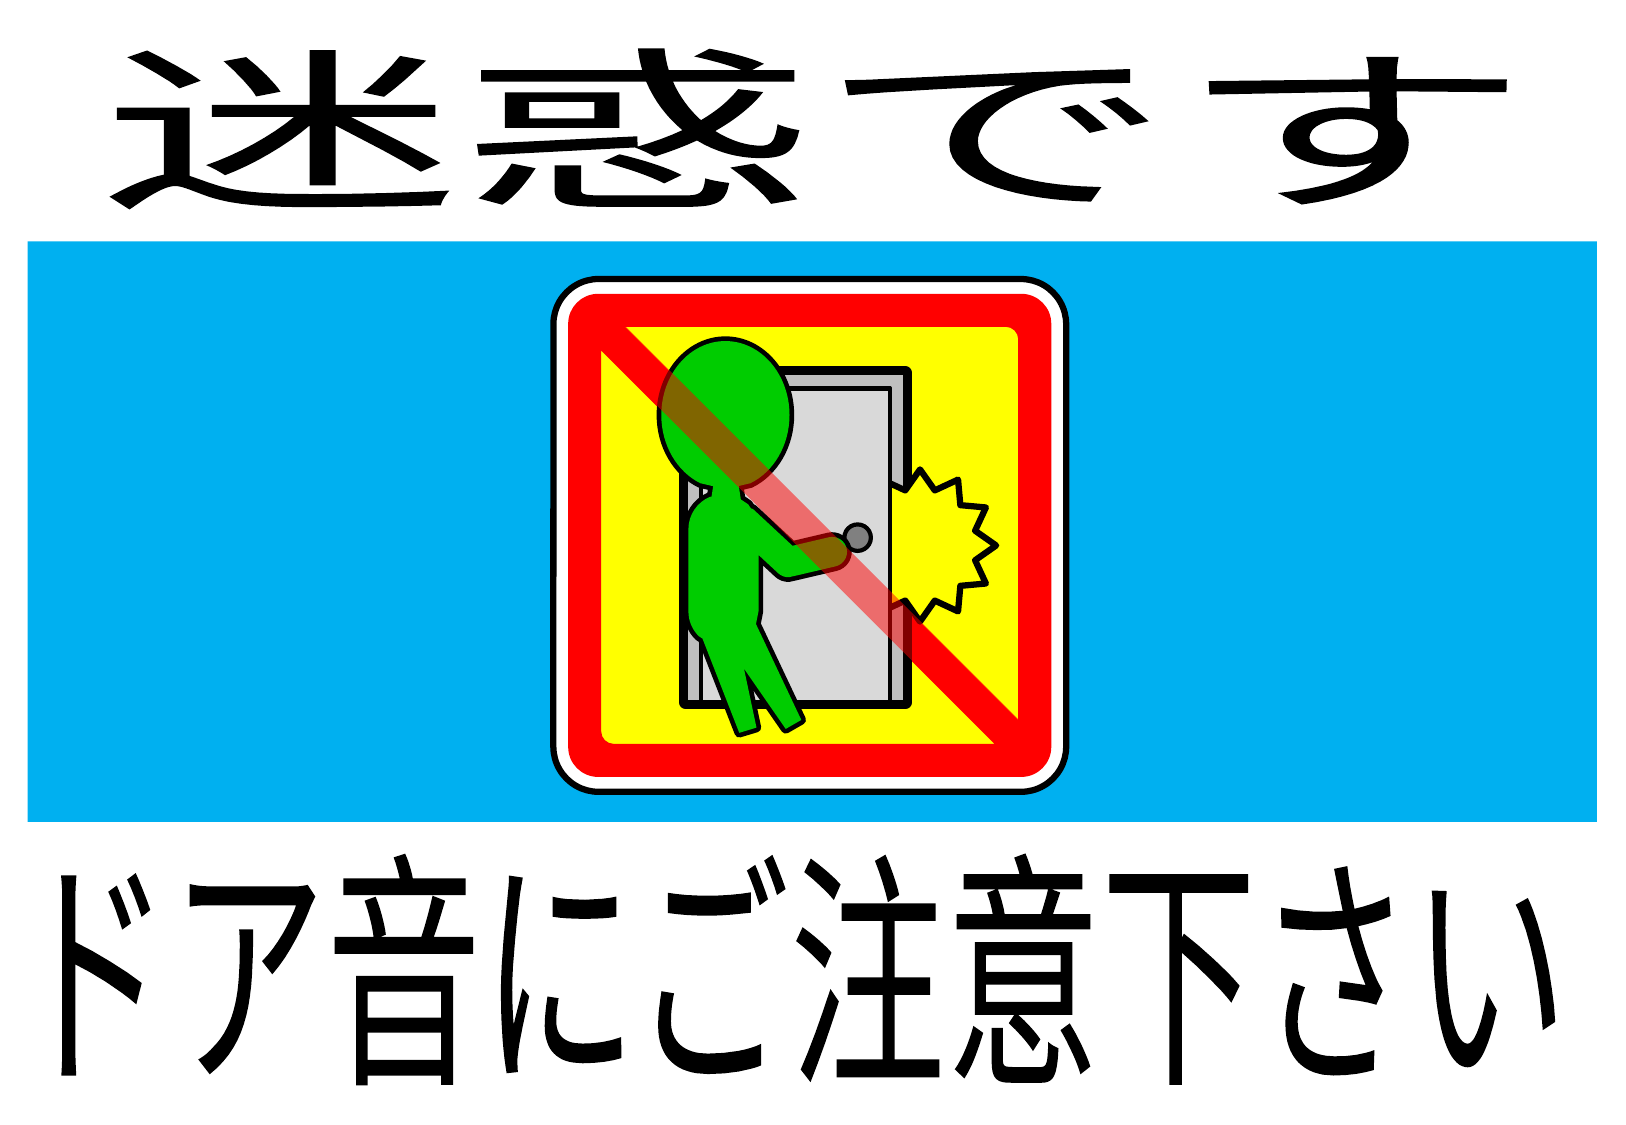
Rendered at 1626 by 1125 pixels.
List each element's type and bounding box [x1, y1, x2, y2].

text_box [553, 278, 1067, 793]
text_box [25, 239, 1599, 824]
